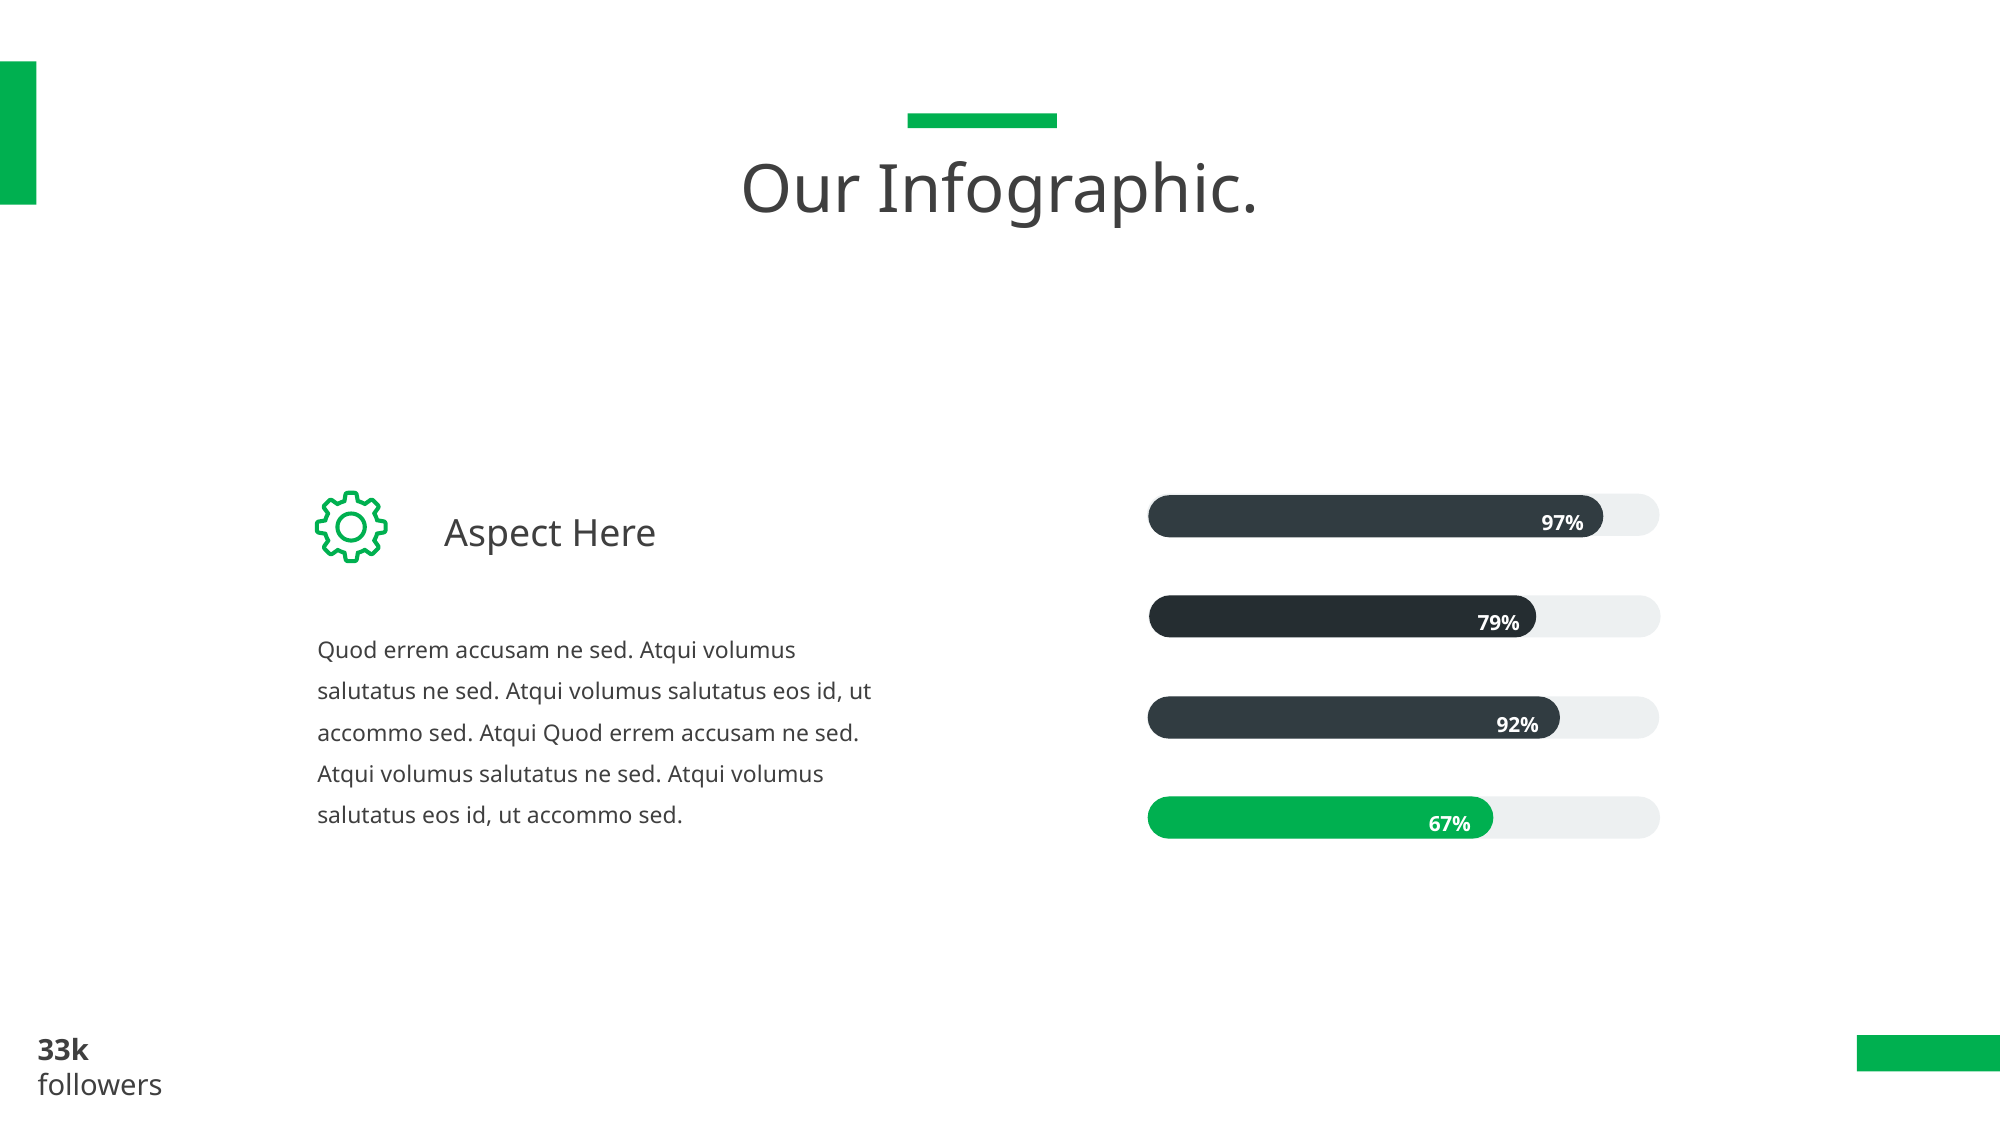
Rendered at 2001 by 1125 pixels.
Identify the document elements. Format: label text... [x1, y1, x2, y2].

text_box 33k followers [22, 1023, 315, 1109]
text_box Our Infographic. [465, 138, 1535, 233]
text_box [314, 490, 388, 564]
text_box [1146, 493, 1661, 844]
text_box [0, 60, 37, 206]
text_box [907, 112, 1058, 129]
text_box [1856, 1034, 2000, 1073]
text_box Quod errem accusam ne sed. Atqui volumus salutatus ne sed. Atqui volumus salutatus eos id, ut accommo sed. Atqui Quod errem accusam ne sed. Atqui volumus salutatus ne sed. Atqui volumus salutatus eos id, ut accommo sed. [302, 614, 909, 836]
text_box Aspect Here [429, 502, 731, 562]
